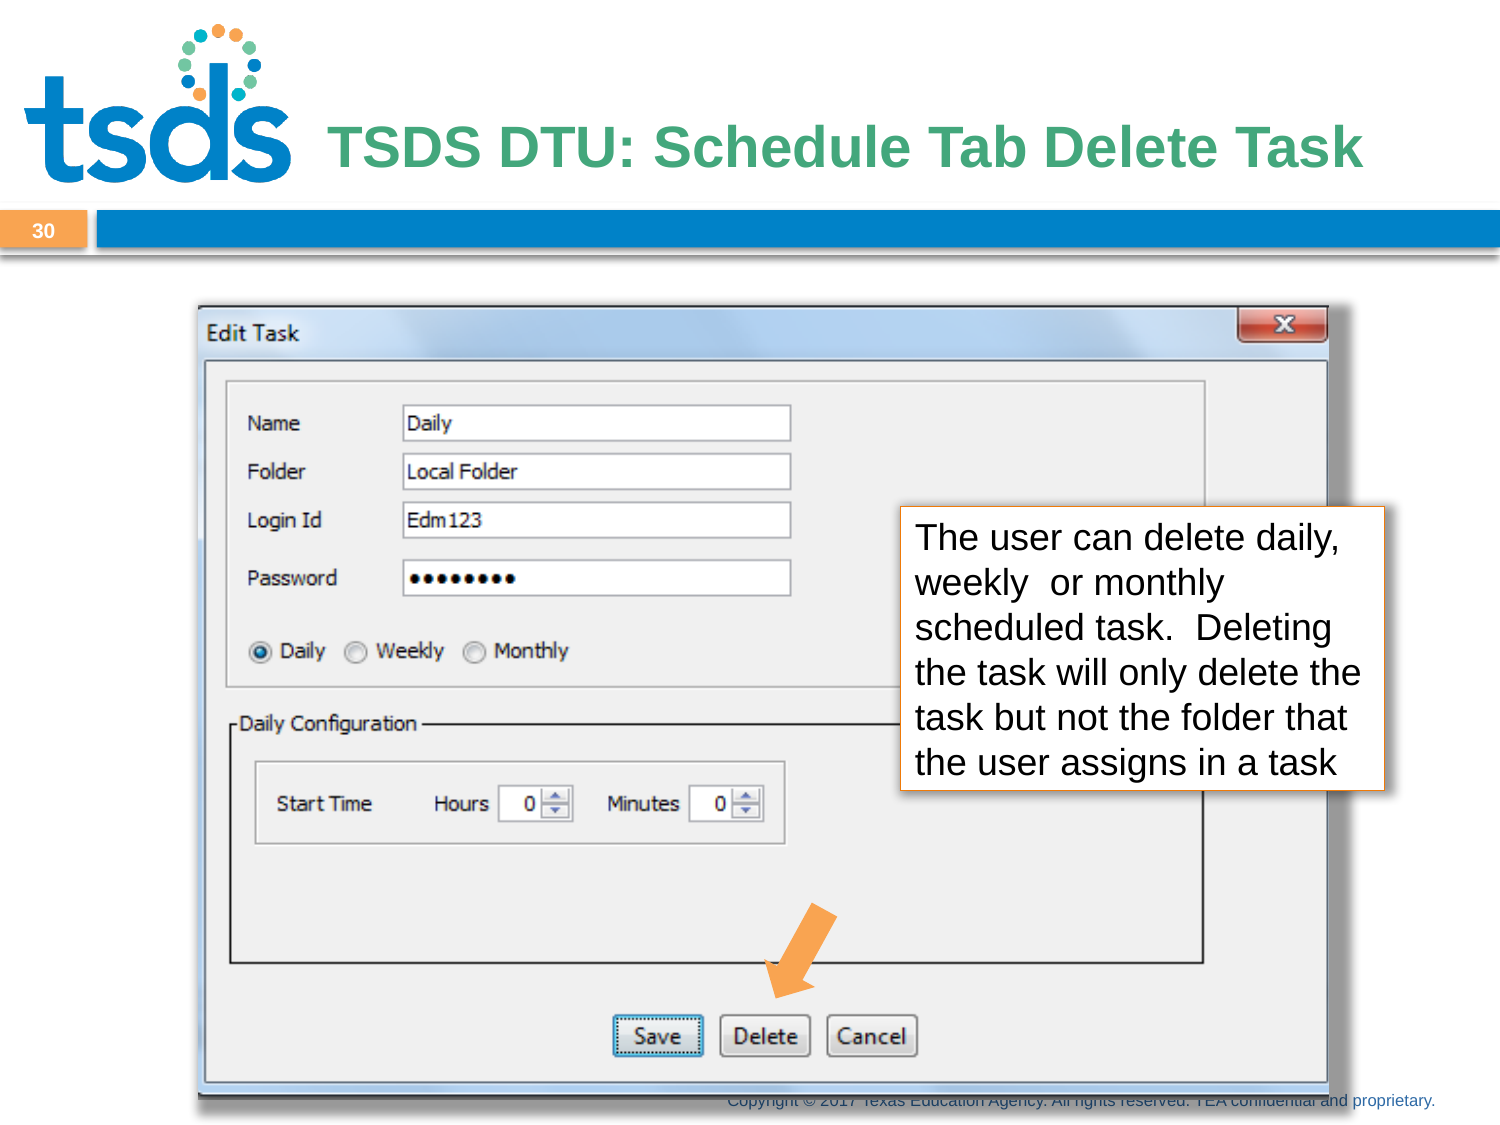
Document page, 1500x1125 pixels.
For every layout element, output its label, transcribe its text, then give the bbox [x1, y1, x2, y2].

picture [24, 24, 291, 191]
slide_number 30 [0, 210, 88, 251]
picture [197, 304, 1330, 1101]
title TSDS DTU: Schedule Tab Delete Task [312, 75, 1438, 213]
text_box The user can delete daily, weekly or monthly scheduled task. Deleting the task will only delete the task but not the folder that the user assigns in a task [1335, 506, 1385, 791]
